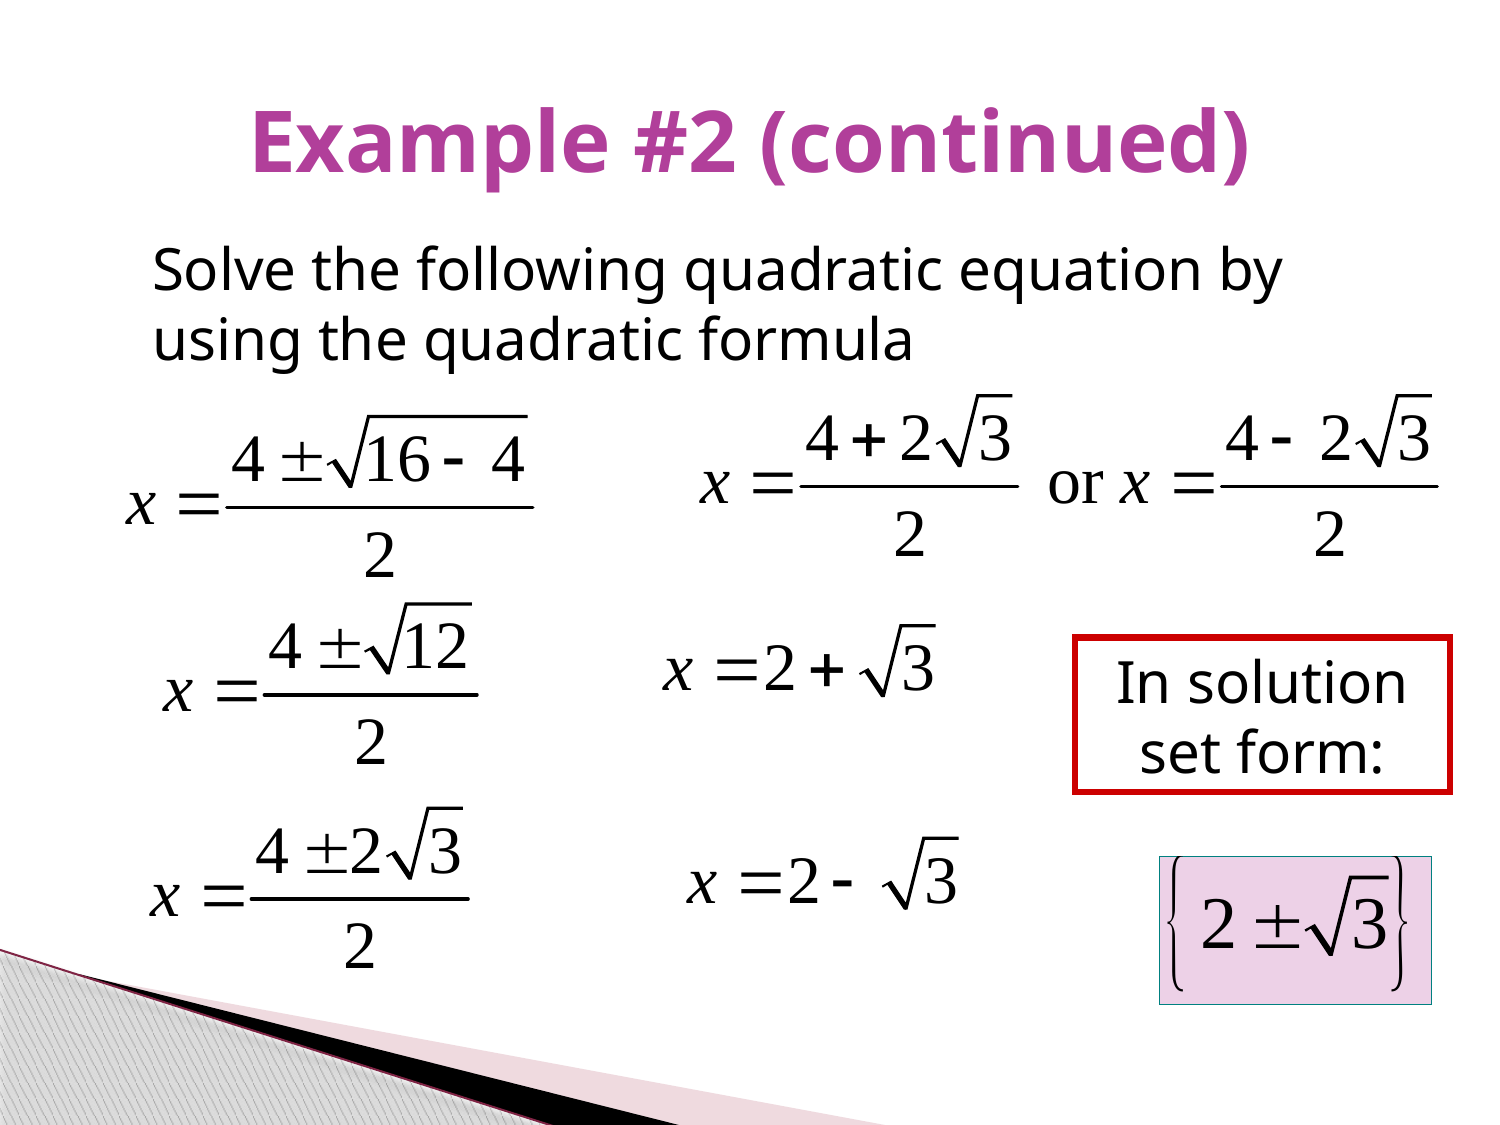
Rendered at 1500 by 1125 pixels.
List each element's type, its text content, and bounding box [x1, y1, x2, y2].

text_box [659, 823, 971, 927]
text_box Solve the following quadratic equation by using the quadratic formula [137, 224, 1325, 380]
text_box In solution set form: [1074, 637, 1450, 793]
title Example #2 (continued) [75, 45, 1425, 233]
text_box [649, 611, 974, 714]
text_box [1159, 855, 1433, 1005]
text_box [149, 604, 491, 780]
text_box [686, 378, 1451, 572]
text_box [136, 791, 483, 985]
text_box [112, 399, 549, 593]
